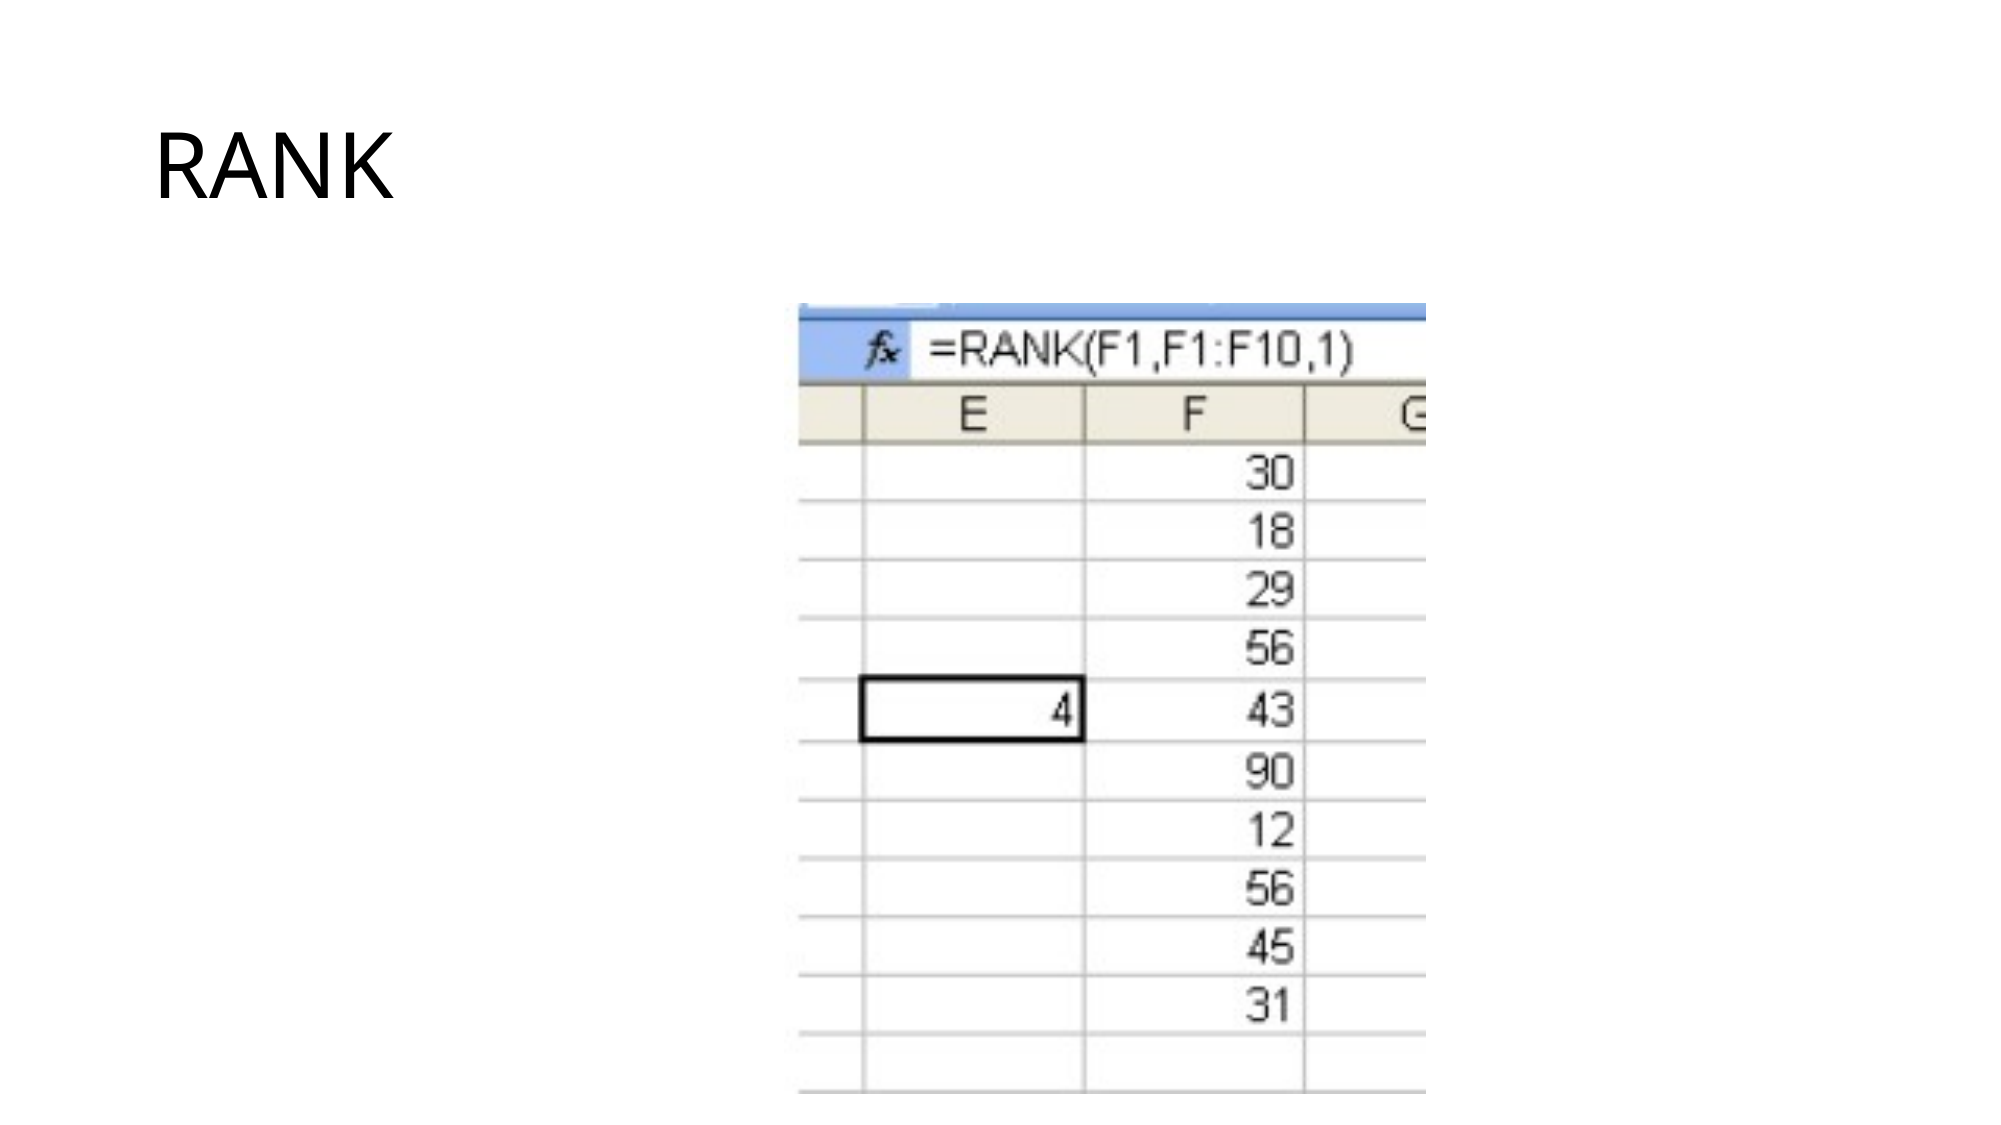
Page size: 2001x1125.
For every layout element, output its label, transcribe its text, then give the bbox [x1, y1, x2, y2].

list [784, 303, 1426, 1095]
title RANK [137, 59, 1863, 278]
